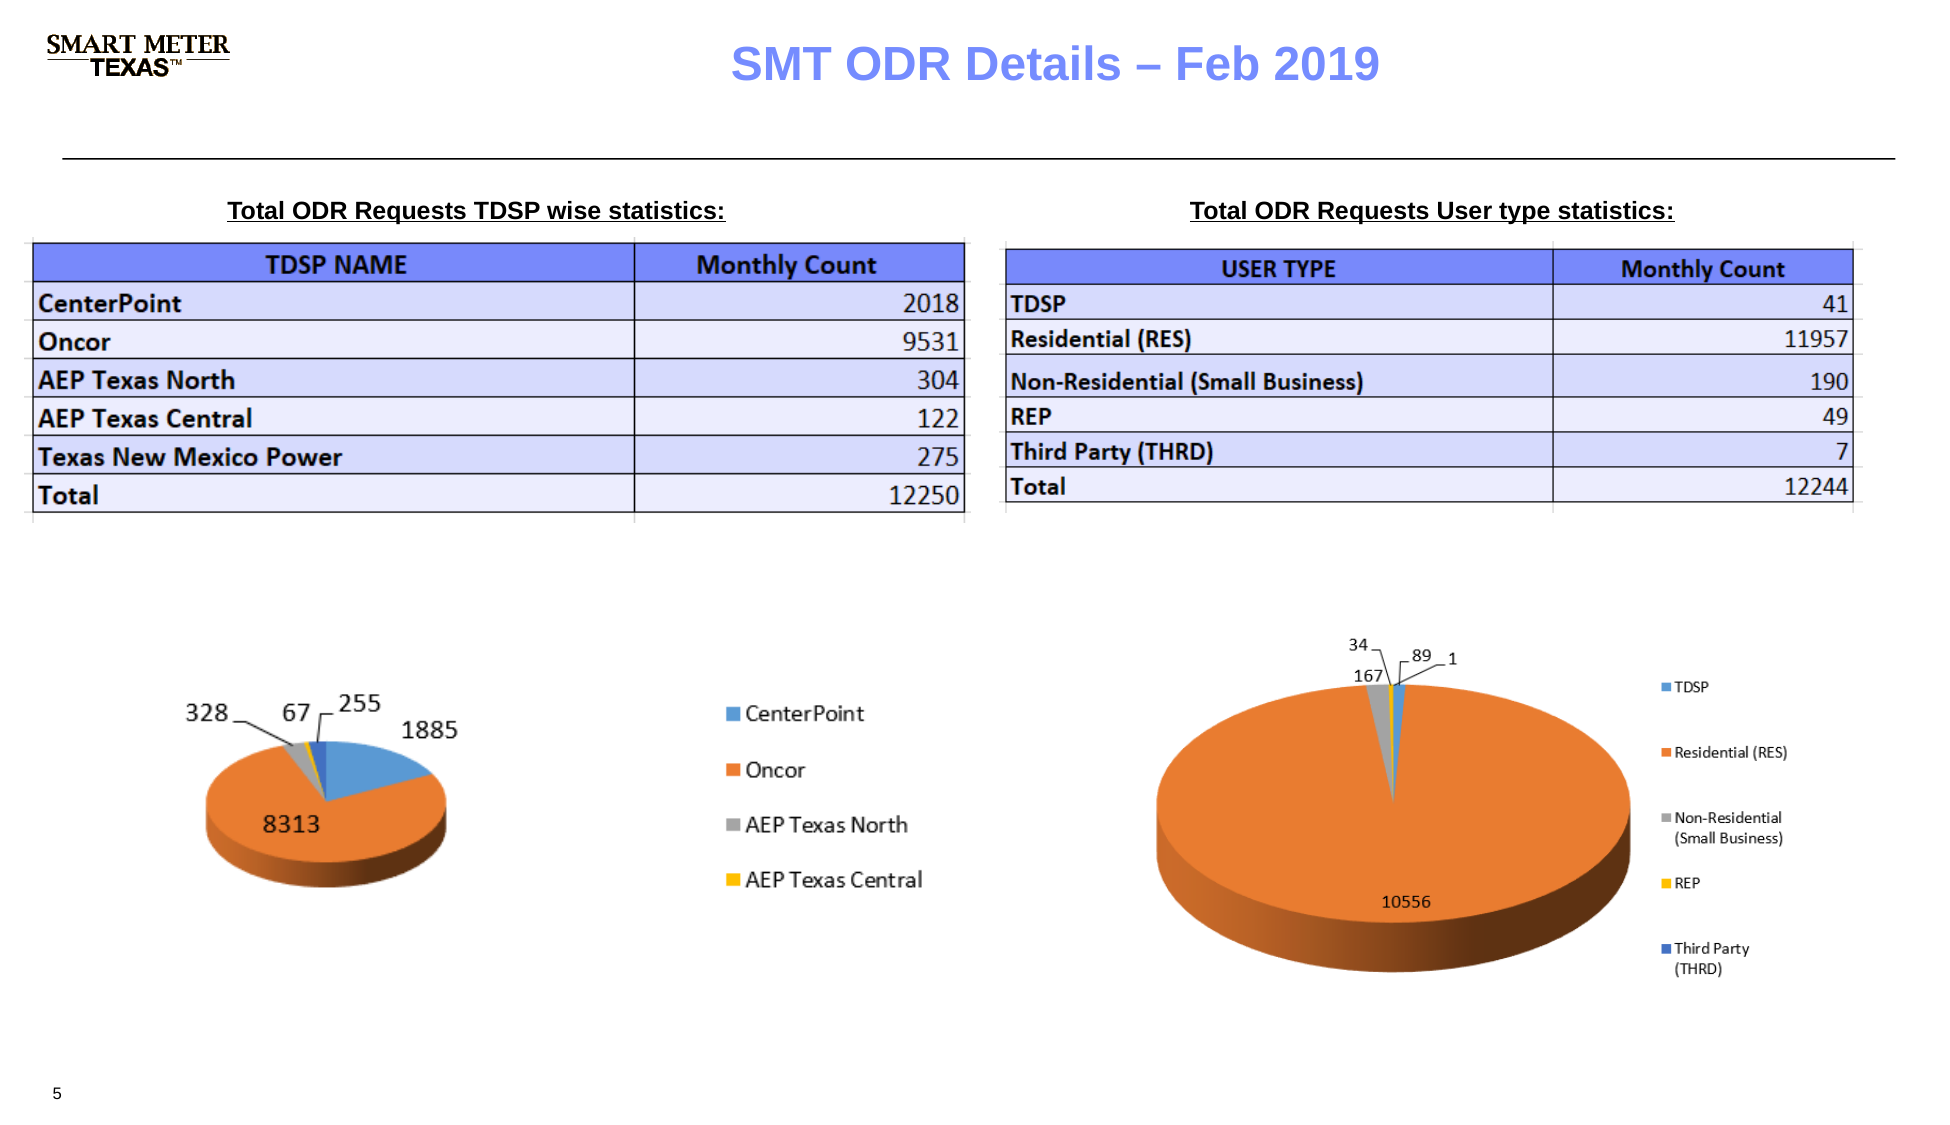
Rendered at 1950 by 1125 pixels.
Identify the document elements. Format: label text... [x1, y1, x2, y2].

picture [1089, 627, 1826, 1018]
text_box Total ODR Requests User type statistics: [1174, 187, 1763, 233]
slide_number 5 [37, 1074, 116, 1106]
picture [33, 24, 238, 84]
picture [24, 237, 972, 524]
picture [30, 624, 976, 1007]
picture [999, 240, 1863, 513]
text_box SMT ODR Details – Feb 2019 [262, 12, 1850, 113]
text_box Total ODR Requests TDSP wise statistics: [212, 187, 763, 233]
